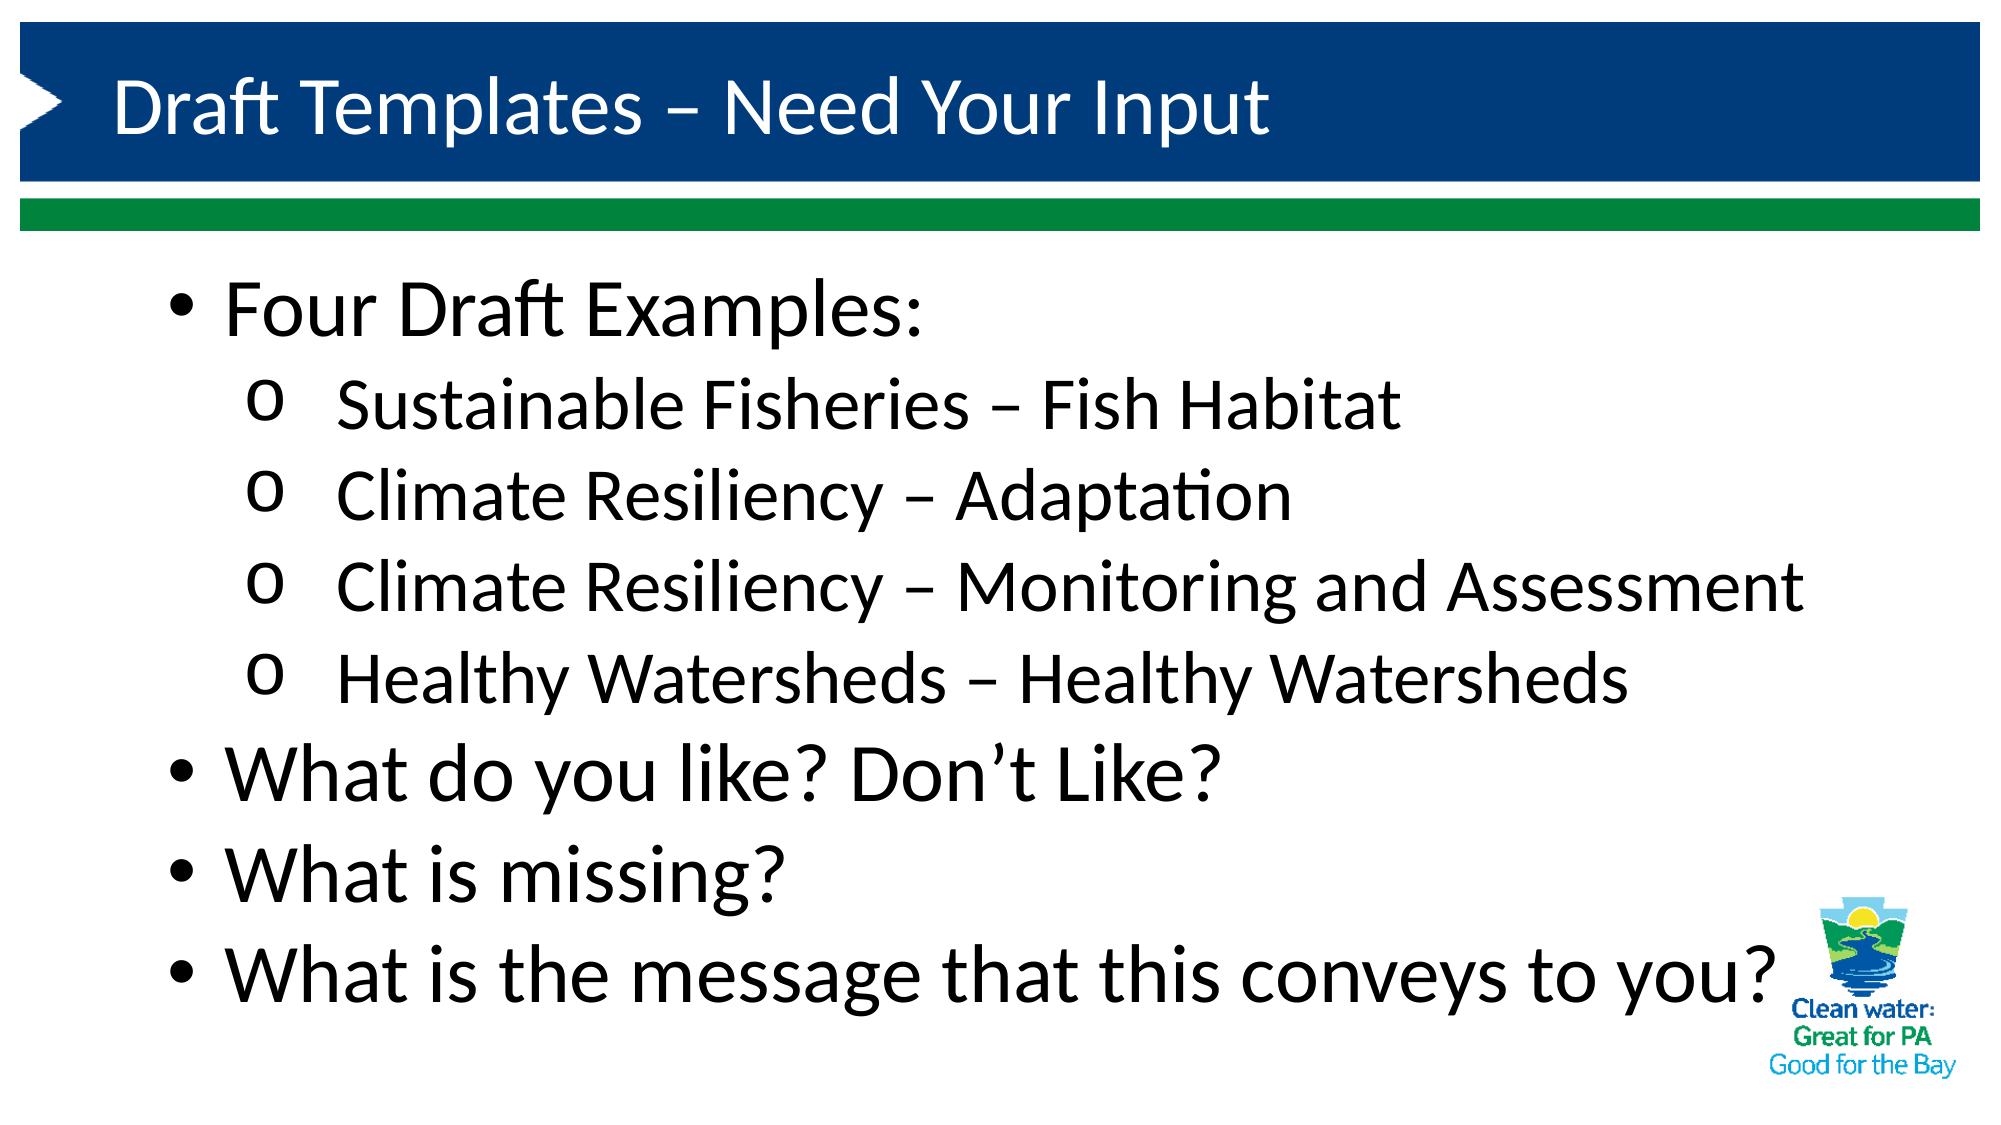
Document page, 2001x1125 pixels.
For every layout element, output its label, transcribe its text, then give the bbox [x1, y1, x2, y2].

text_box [20, 21, 1980, 231]
picture [1765, 894, 1960, 1083]
list Four Draft Examples: Sustainable Fisheries – Fish Habitat Climate Resiliency – Adaptation Climate Resiliency – Monitoring and Assessment Healthy Watersheds – Healthy Watersheds What do you like? Don’t Like? What is missing? What is the message that this conveys to you? [97, 256, 1823, 1083]
